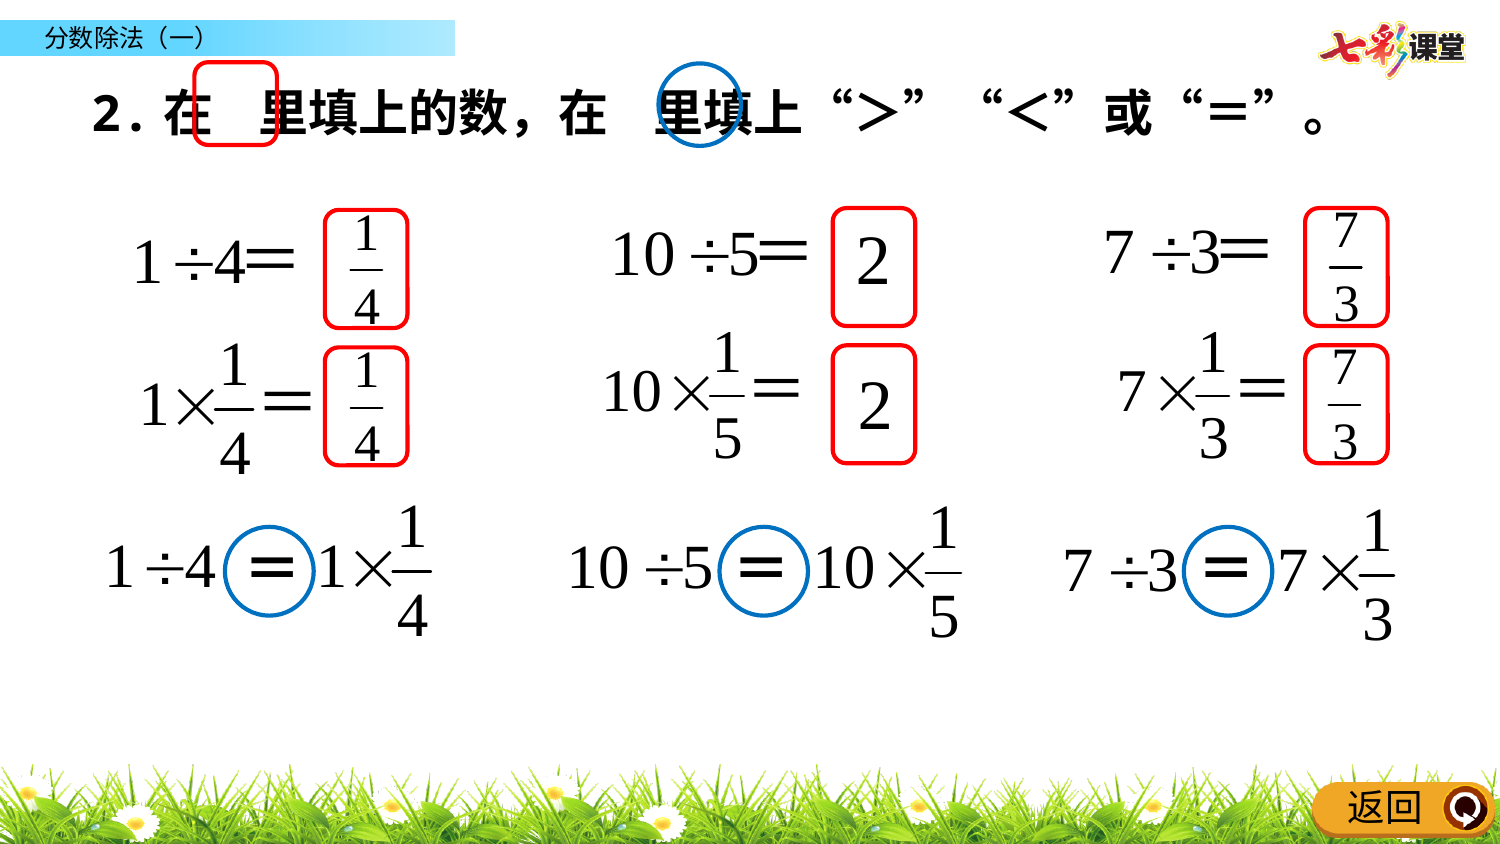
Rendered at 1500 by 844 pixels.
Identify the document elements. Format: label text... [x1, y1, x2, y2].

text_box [598, 314, 812, 472]
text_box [846, 364, 907, 442]
picture [0, 764, 1500, 844]
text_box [606, 216, 823, 292]
text_box [656, 61, 744, 149]
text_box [135, 325, 325, 486]
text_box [1093, 214, 1282, 290]
text_box 2.在 里填上的数，在 里填上“＞”“＜”或“＝”。 [76, 59, 1436, 149]
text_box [128, 224, 306, 295]
text_box [192, 60, 280, 148]
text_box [100, 487, 444, 651]
text_box [830, 343, 918, 466]
text_box [1303, 344, 1314, 465]
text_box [1320, 197, 1374, 334]
text_box [1379, 206, 1390, 328]
picture [1316, 20, 1468, 80]
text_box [1053, 491, 1407, 655]
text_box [844, 219, 905, 297]
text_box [563, 488, 975, 652]
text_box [341, 337, 395, 474]
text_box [341, 200, 395, 336]
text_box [1108, 314, 1296, 472]
text_box [1303, 206, 1315, 328]
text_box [1319, 334, 1373, 471]
text_box [399, 346, 410, 467]
text_box [322, 208, 336, 330]
text_box [331, 345, 336, 468]
text_box [399, 208, 410, 330]
text_box [830, 205, 918, 329]
text_box [1377, 343, 1390, 465]
